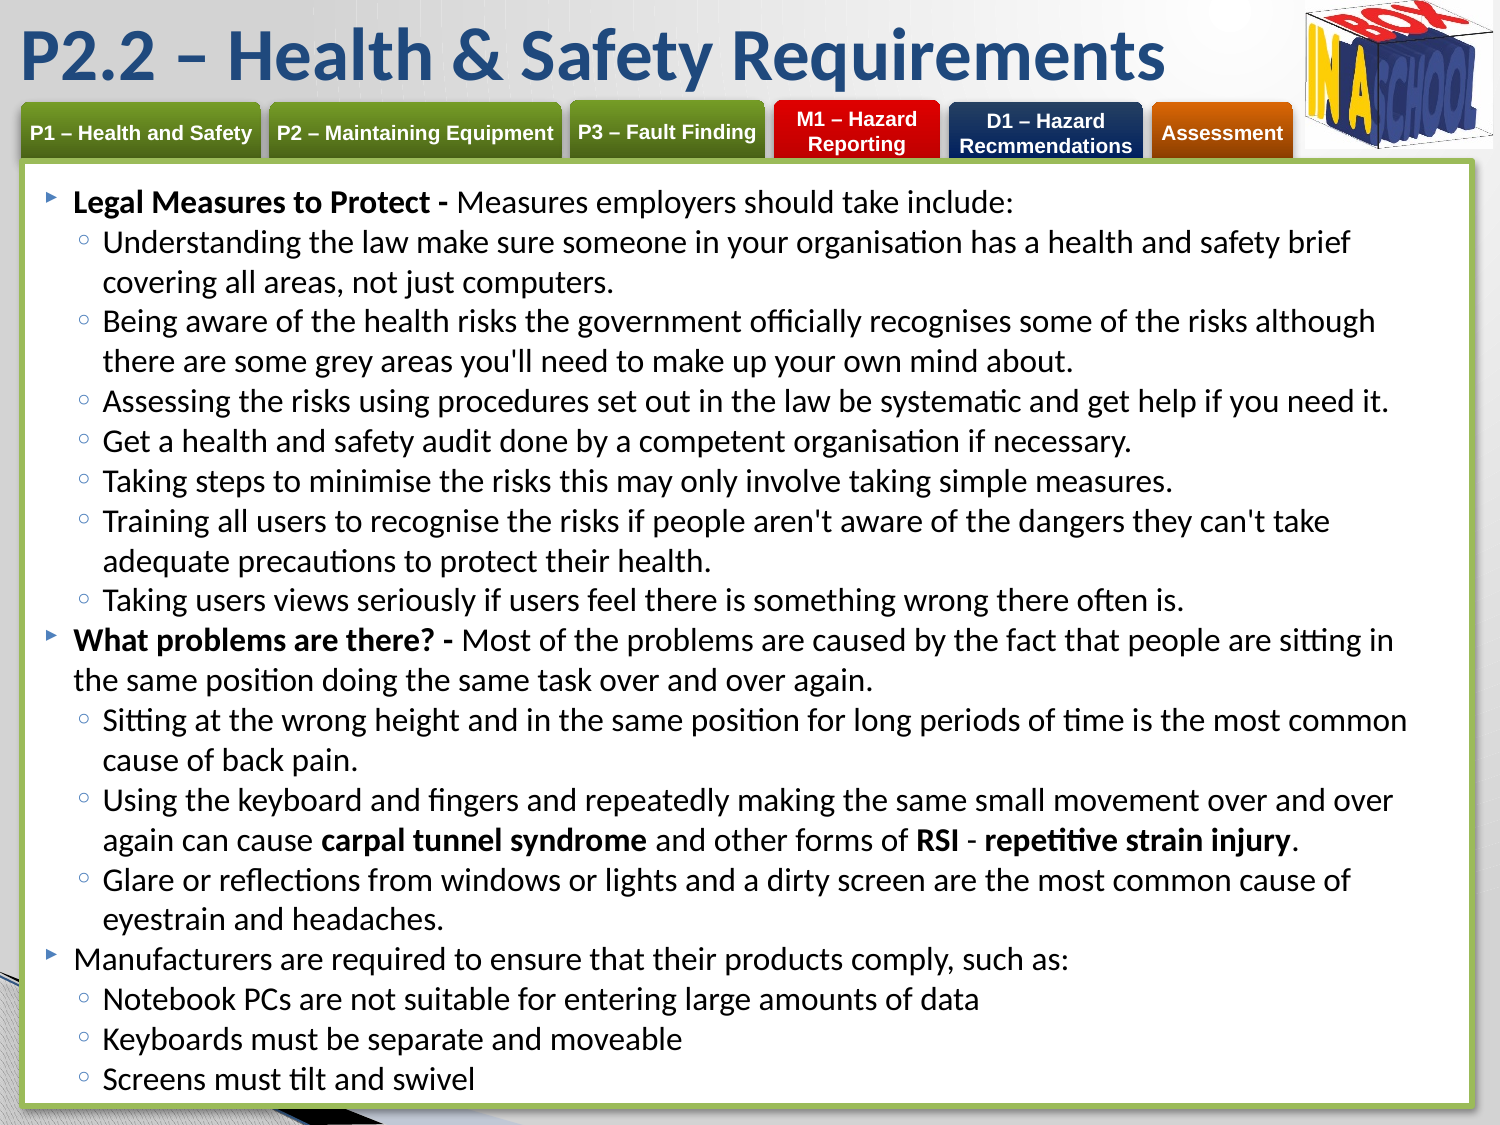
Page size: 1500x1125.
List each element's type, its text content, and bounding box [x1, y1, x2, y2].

picture [281, 1114, 303, 1125]
title P2.2 – Health & Safety Requirements [5, 0, 1270, 102]
picture [1305, 0, 1494, 149]
list Legal Measures to Protect - Measures employers should take include: Understanding the law make sure someone in your organisation has a health and safety brief covering all areas, not just computers. Being aware of the health risks the government officially recognises some of the risks although there are some grey areas you'll need to make up your own mind about. Assessing the risks using procedures set out in the law be systematic and get help if you need it. Get a health and safety audit done by a competent organisation if necessary. Taking steps to minimise the risks this may only involve taking simple measures. Training all users to recognise the risks if people aren't aware of the dangers they can't take adequate precautions to protect their health. Taking users views seriously if users feel there is something wrong there often is. What problems are there? - Most of the problems are caused by the fact that people are sitting in the same position doing the same task over and over again. Sitting at the wrong height and in the same position for long periods of time is the most common cause of back pain. Using the keyboard and fingers and repeatedly making the same small movement over and over again can cause carpal tunnel syndrome and other forms of RSI - repetitive strain injury. Glare or reflections from windows or lights and a dirty screen are the most common cause of eyestrain and headaches. Manufacturers are required to ensure that their products comply, such as: Notebook PCs are not suitable for entering large amounts of data Keyboards must be separate and moveable Screens must tilt and swivel [29, 172, 1459, 1111]
